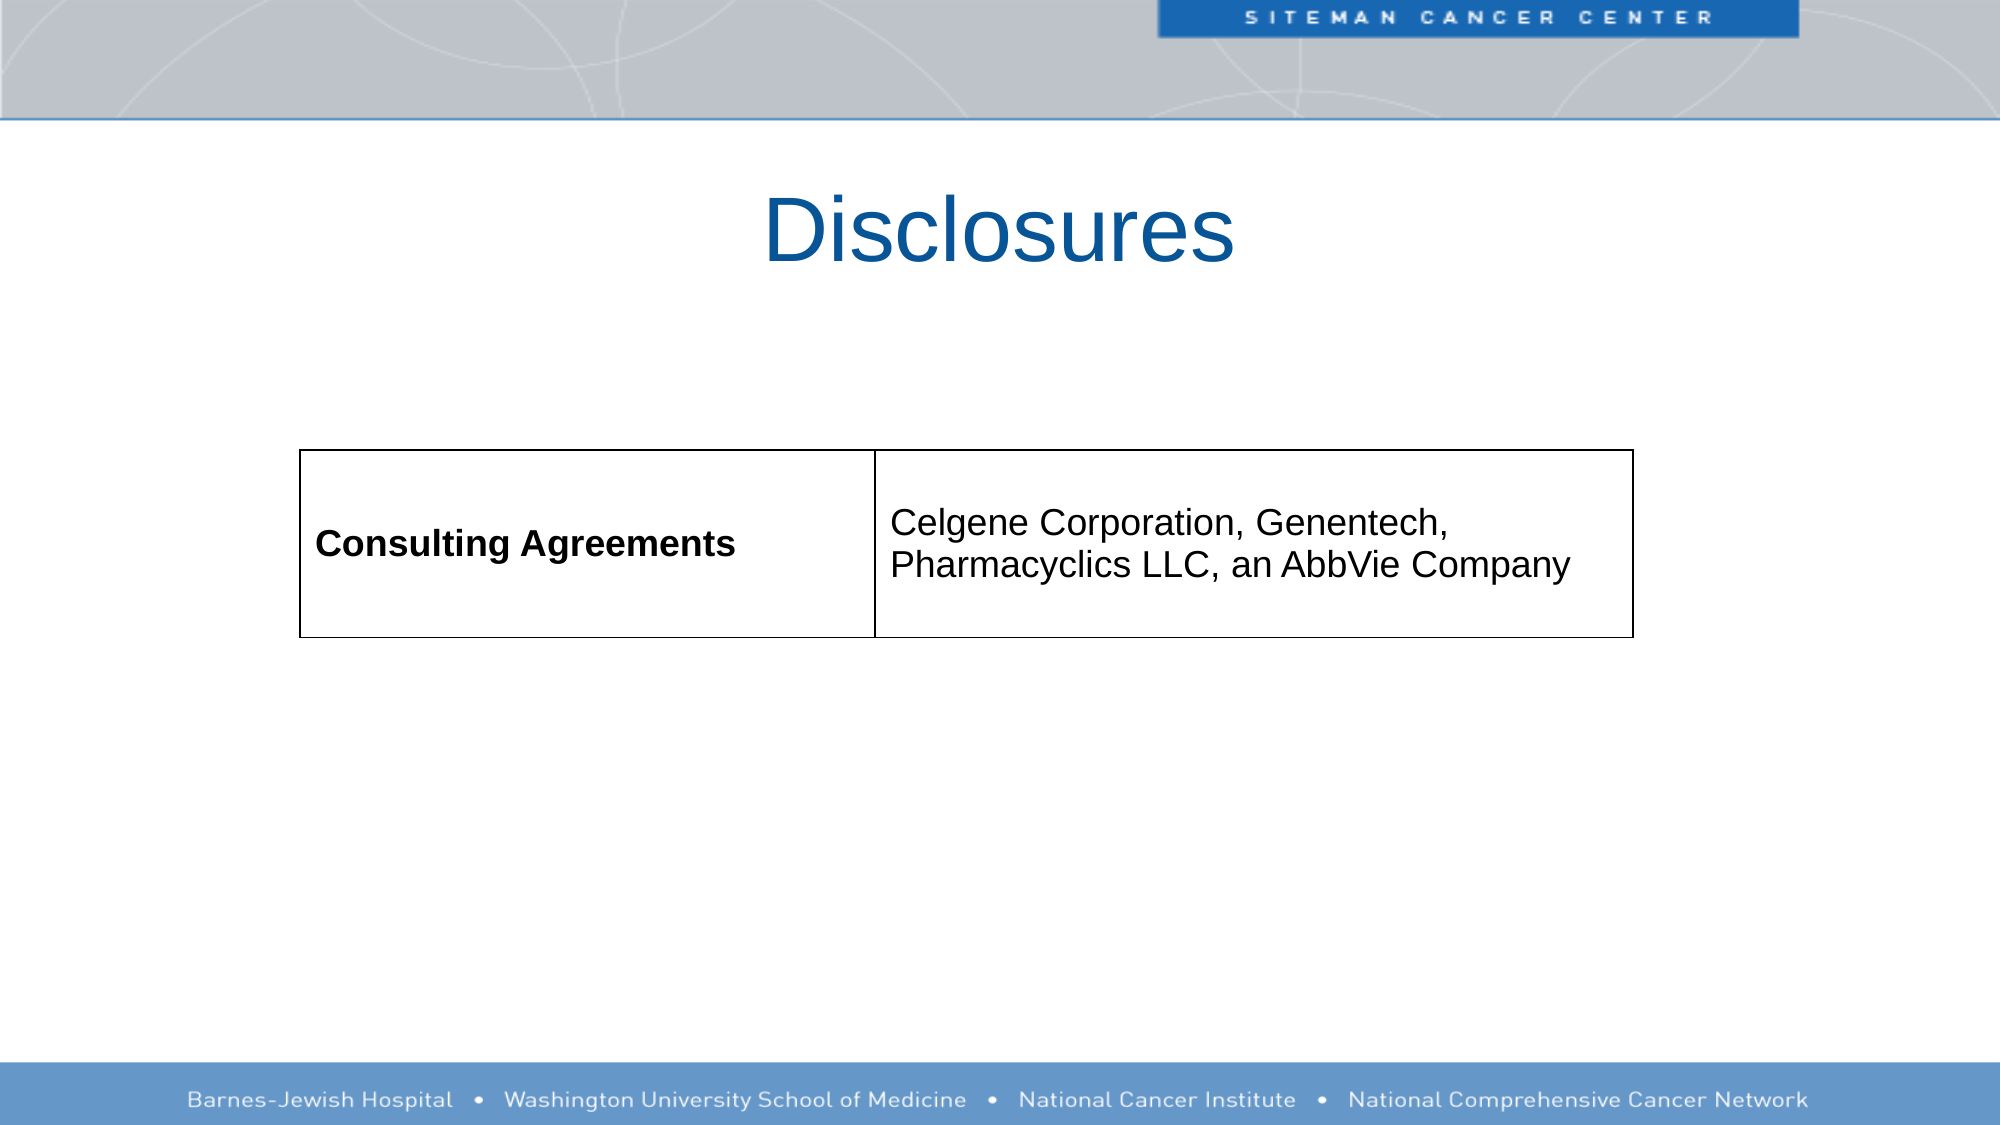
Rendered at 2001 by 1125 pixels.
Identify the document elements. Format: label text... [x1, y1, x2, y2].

table_header Consulting Agreements [301, 451, 874, 637]
table_header Celgene Corporation, Genentech, Pharmacyclics LLC, an AbbVie Company [876, 451, 1632, 637]
picture [162, 1074, 1838, 1125]
picture [0, 0, 2000, 125]
title Disclosures [99, 162, 1900, 300]
